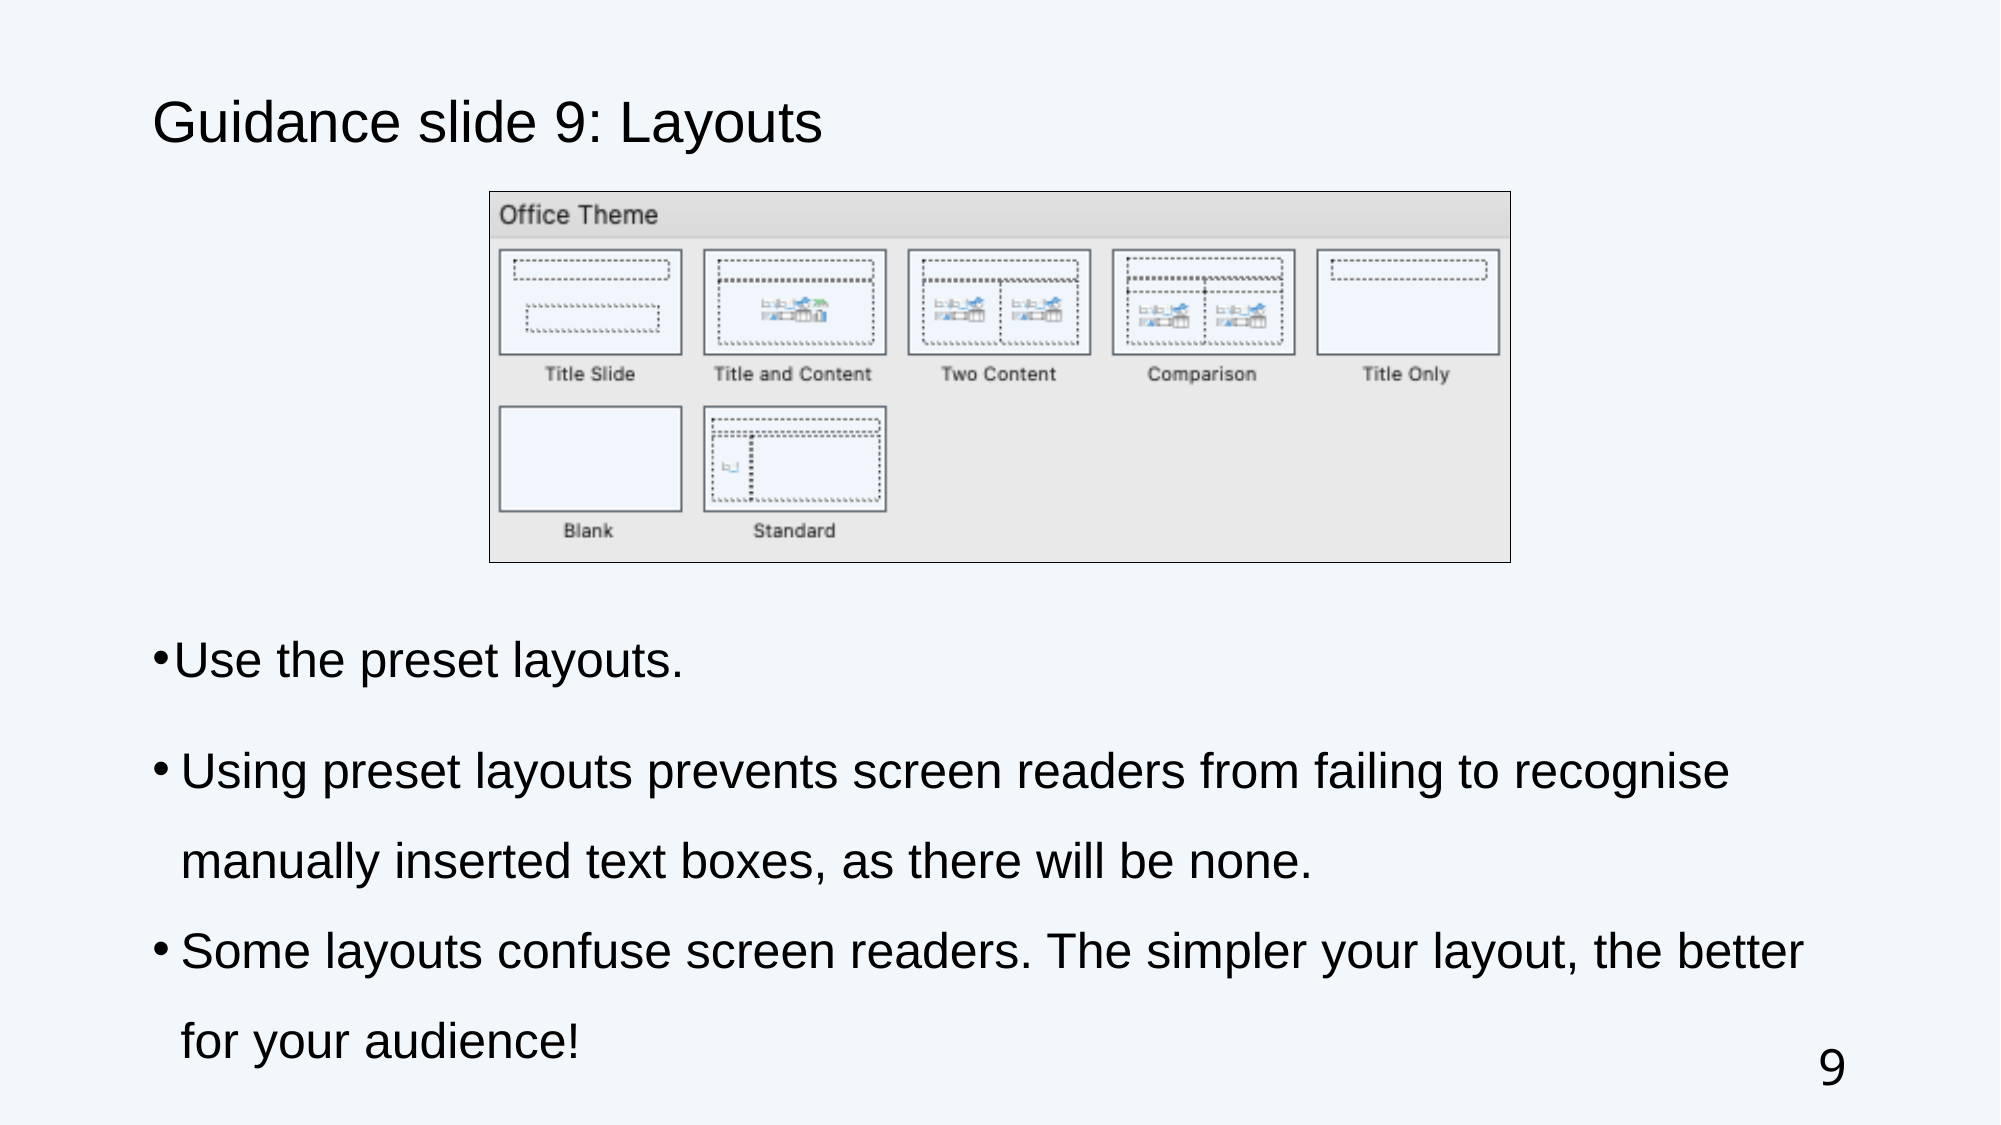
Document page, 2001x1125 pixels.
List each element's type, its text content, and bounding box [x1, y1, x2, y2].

list Use the preset layouts. Using preset layouts prevents screen readers from failing to recognise manually inserted text boxes, as there will be none. Some layouts confuse screen readers. The simpler your layout, the better for your audience! [137, 589, 1863, 1080]
picture [488, 191, 1511, 563]
title Guidance slide 9: Layouts [137, 14, 1863, 232]
slide_number 9 [1687, 1035, 1863, 1103]
